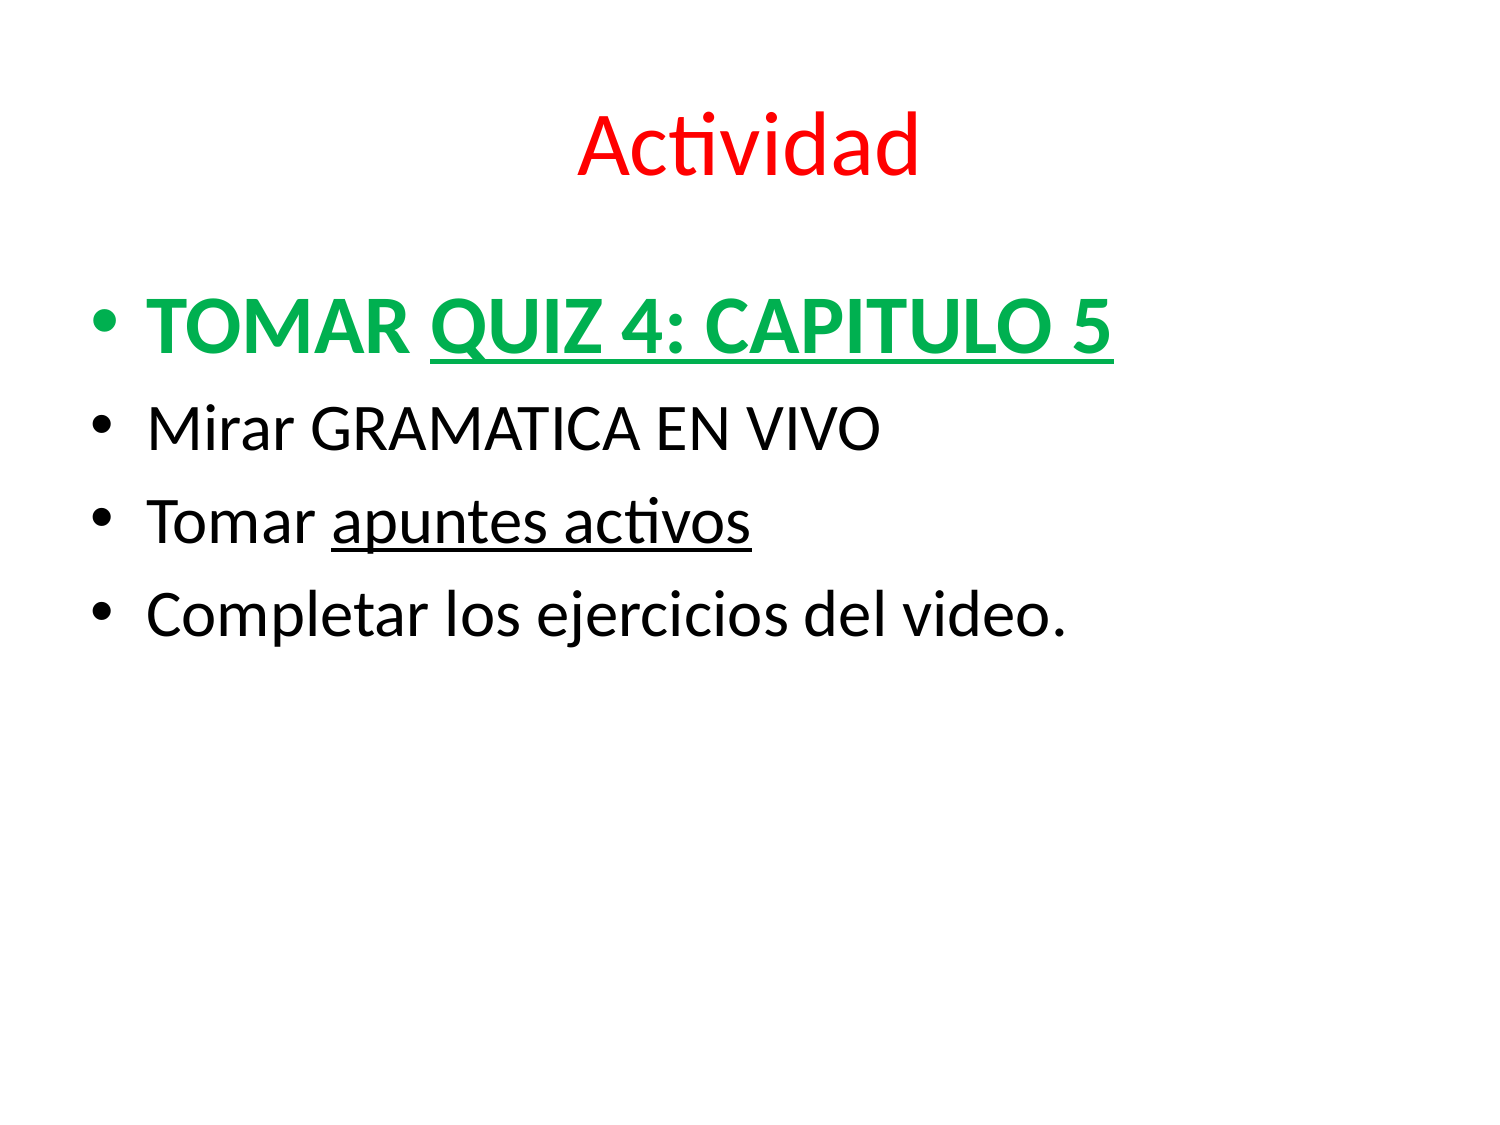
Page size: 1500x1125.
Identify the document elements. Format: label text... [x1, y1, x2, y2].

title Actividad [75, 45, 1425, 233]
list TOMAR QUIZ 4: CAPITULO 5 Mirar GRAMATICA EN VIVO Tomar apuntes activos Completar los ejercicios del video. [75, 262, 1425, 1005]
